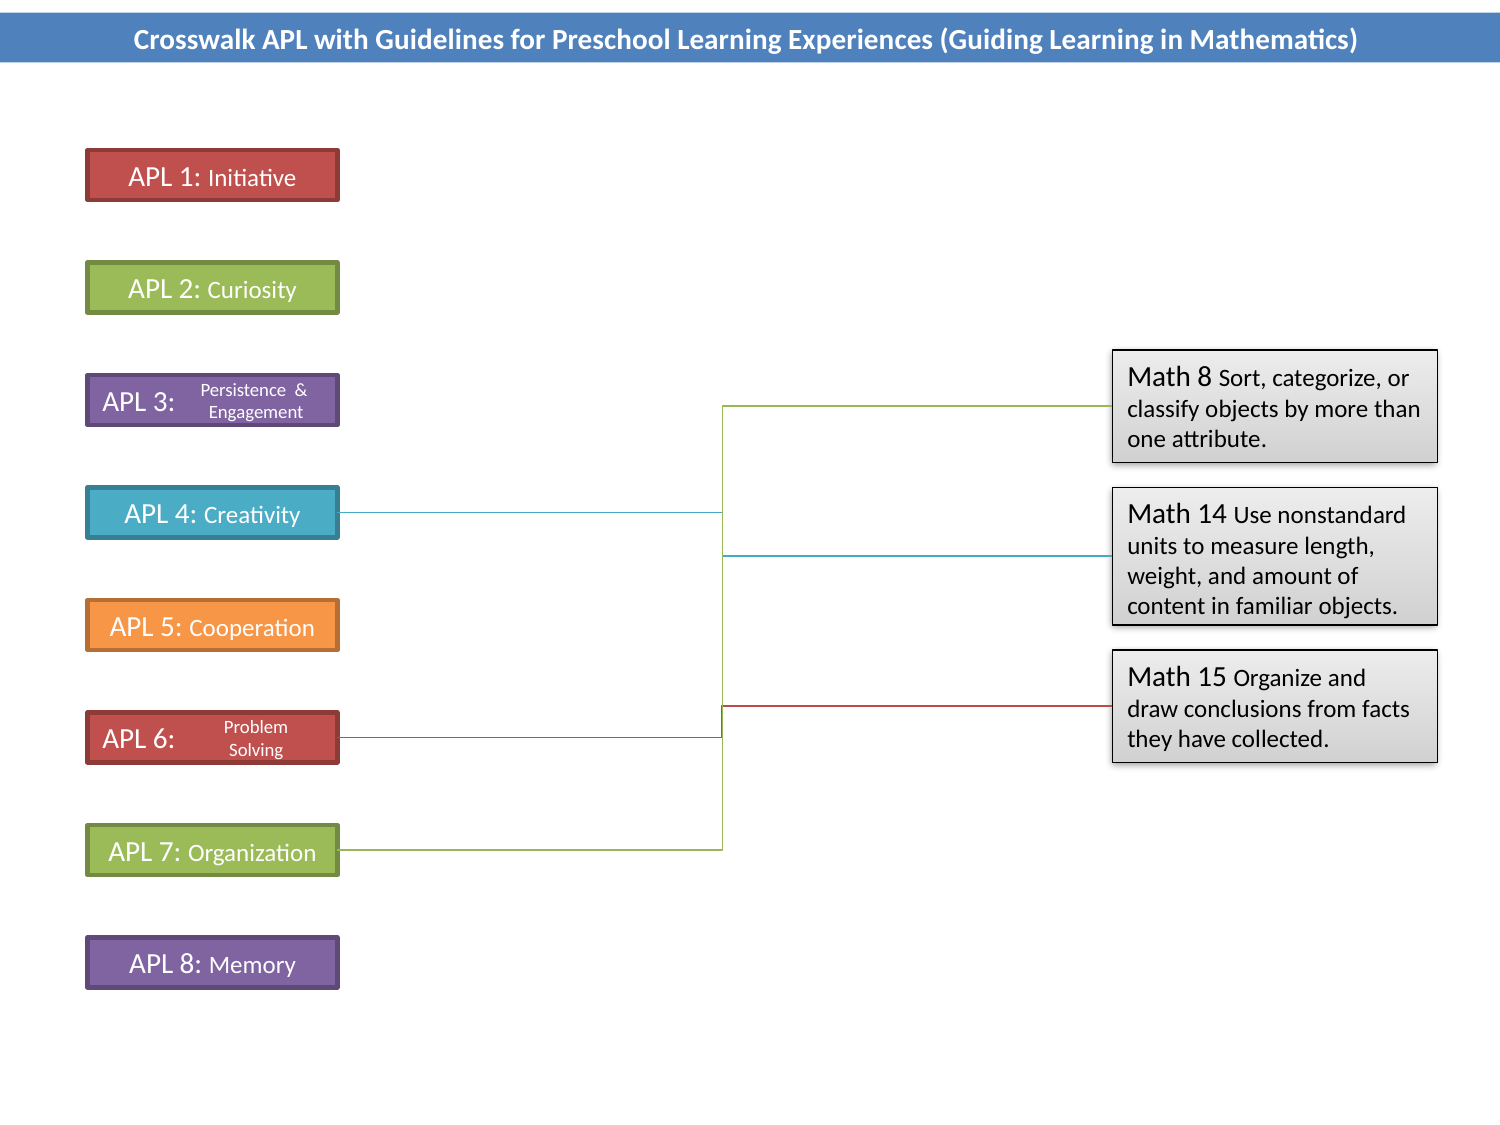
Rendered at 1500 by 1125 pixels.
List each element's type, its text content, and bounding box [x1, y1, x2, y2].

text_box Crosswalk APL with Guidelines for Preschool Learning Experiences (Guiding Learning in Mathematics) [0, 10, 1500, 65]
text_box APL 1: Initiative [85, 148, 340, 202]
text_box APL 2: Curiosity [85, 260, 340, 315]
text_box APL 8: Memory [85, 935, 340, 990]
text_box Math 15 Organize and draw conclusions from facts they have collected. [1116, 649, 1438, 763]
text_box Problem Solving [173, 710, 332, 765]
text_box APL 7: Organization [85, 823, 340, 877]
text_box APL 3: [85, 373, 173, 427]
text_box Math 8 Sort, categorize, or classify objects by more than one attribute. [1112, 349, 1438, 463]
text_box APL 4: Creativity [85, 485, 332, 540]
text_box APL 6: [85, 710, 173, 765]
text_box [337, 405, 1113, 851]
text_box APL 5: Cooperation [85, 598, 332, 652]
text_box Math 14 Use nonstandard units to measure length, weight, and amount of content in familiar objects. [1116, 487, 1438, 626]
text_box Persistence & Engagement [173, 373, 339, 427]
